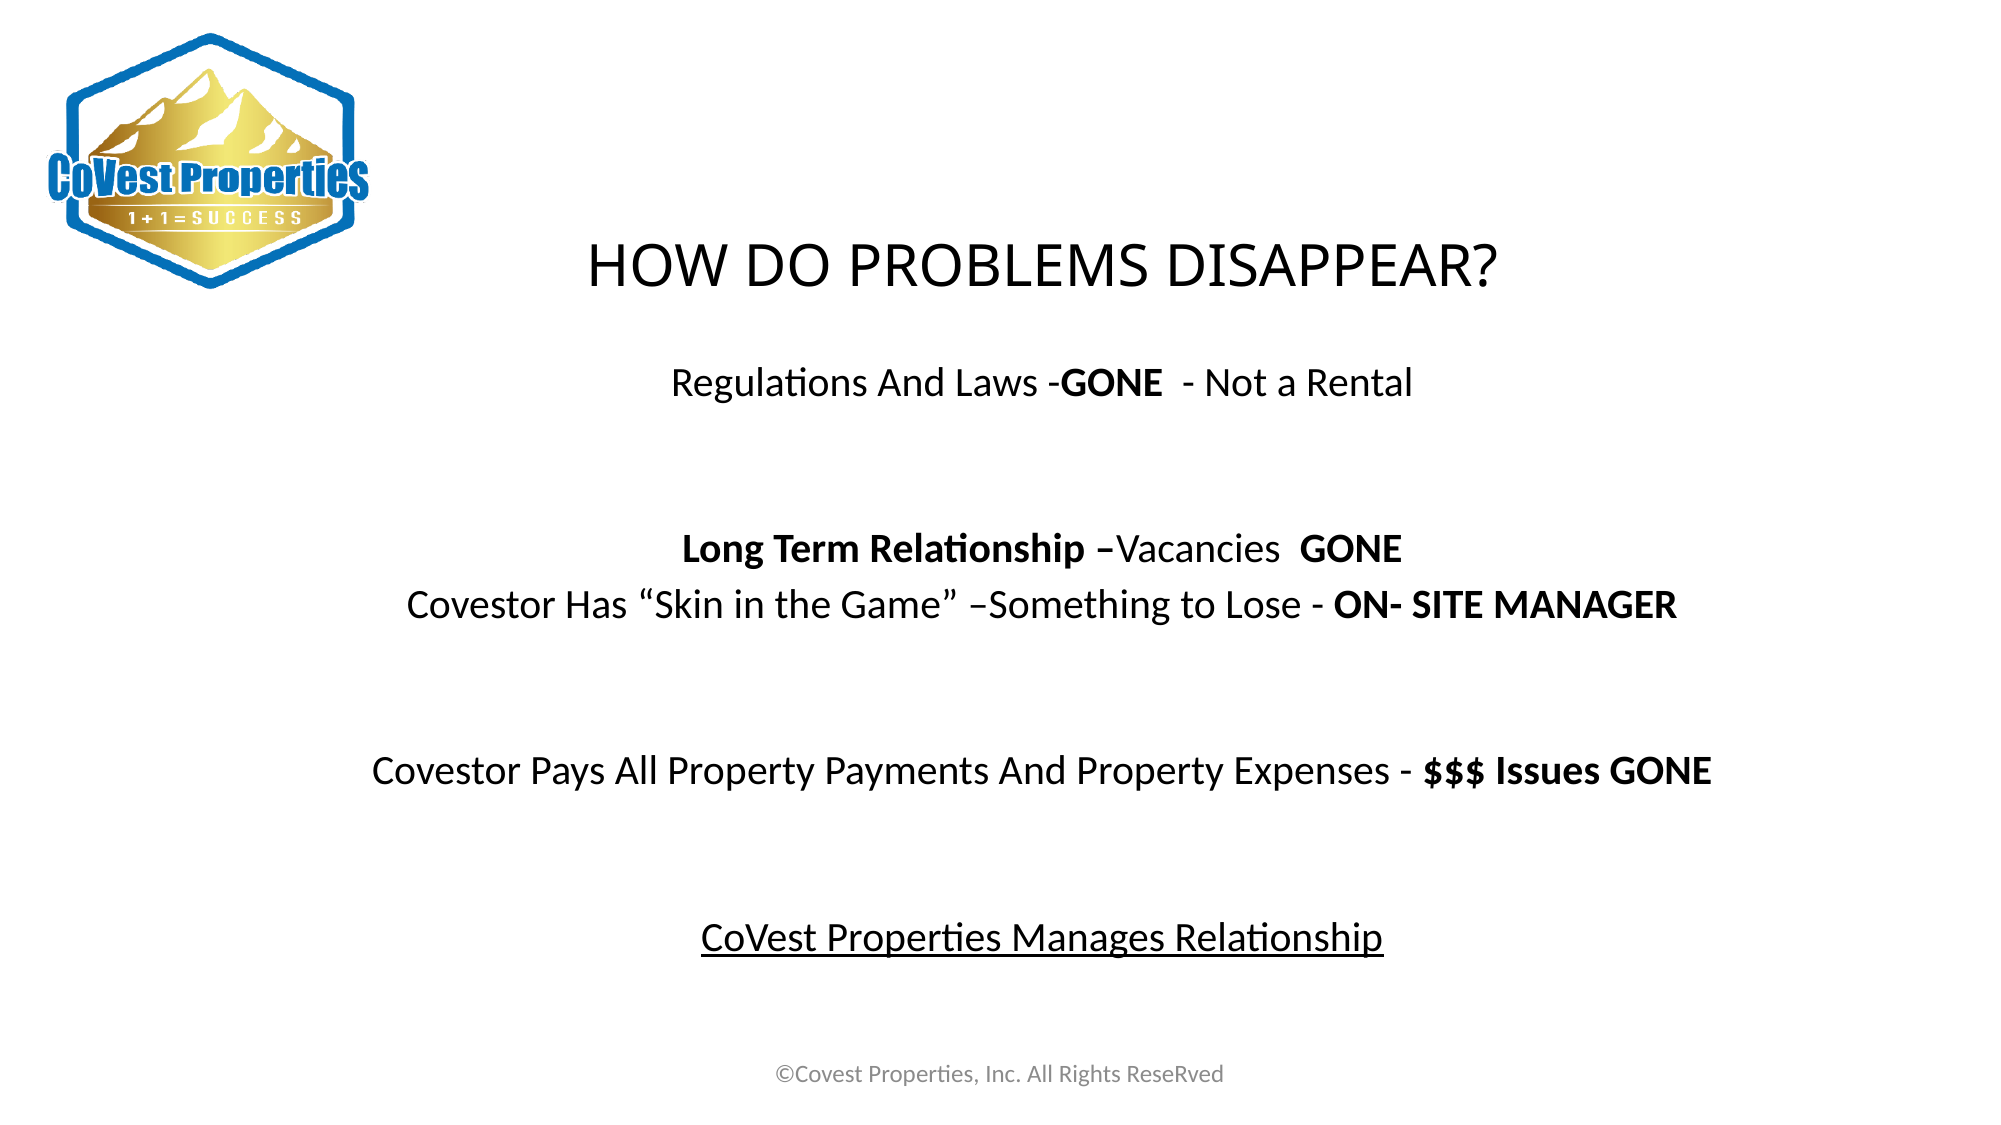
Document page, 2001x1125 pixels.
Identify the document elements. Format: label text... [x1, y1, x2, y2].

picture [0, 0, 416, 323]
footer ©Covest Properties, Inc. All Rights ReseRved [662, 1042, 1338, 1103]
list HOW DO PROBLEMS DISAPPEAR? Regulations And Laws -GONE - Not a Rental Long Term Relationship –Vacancies GONE Covestor Has “Skin in the Game” –Something to Lose - ON- SITE MANAGER Covestor Pays All Property Payments And Property Expenses - $$$ Issues GONE CoVest Properties Manages Relationship [261, 205, 1806, 1125]
